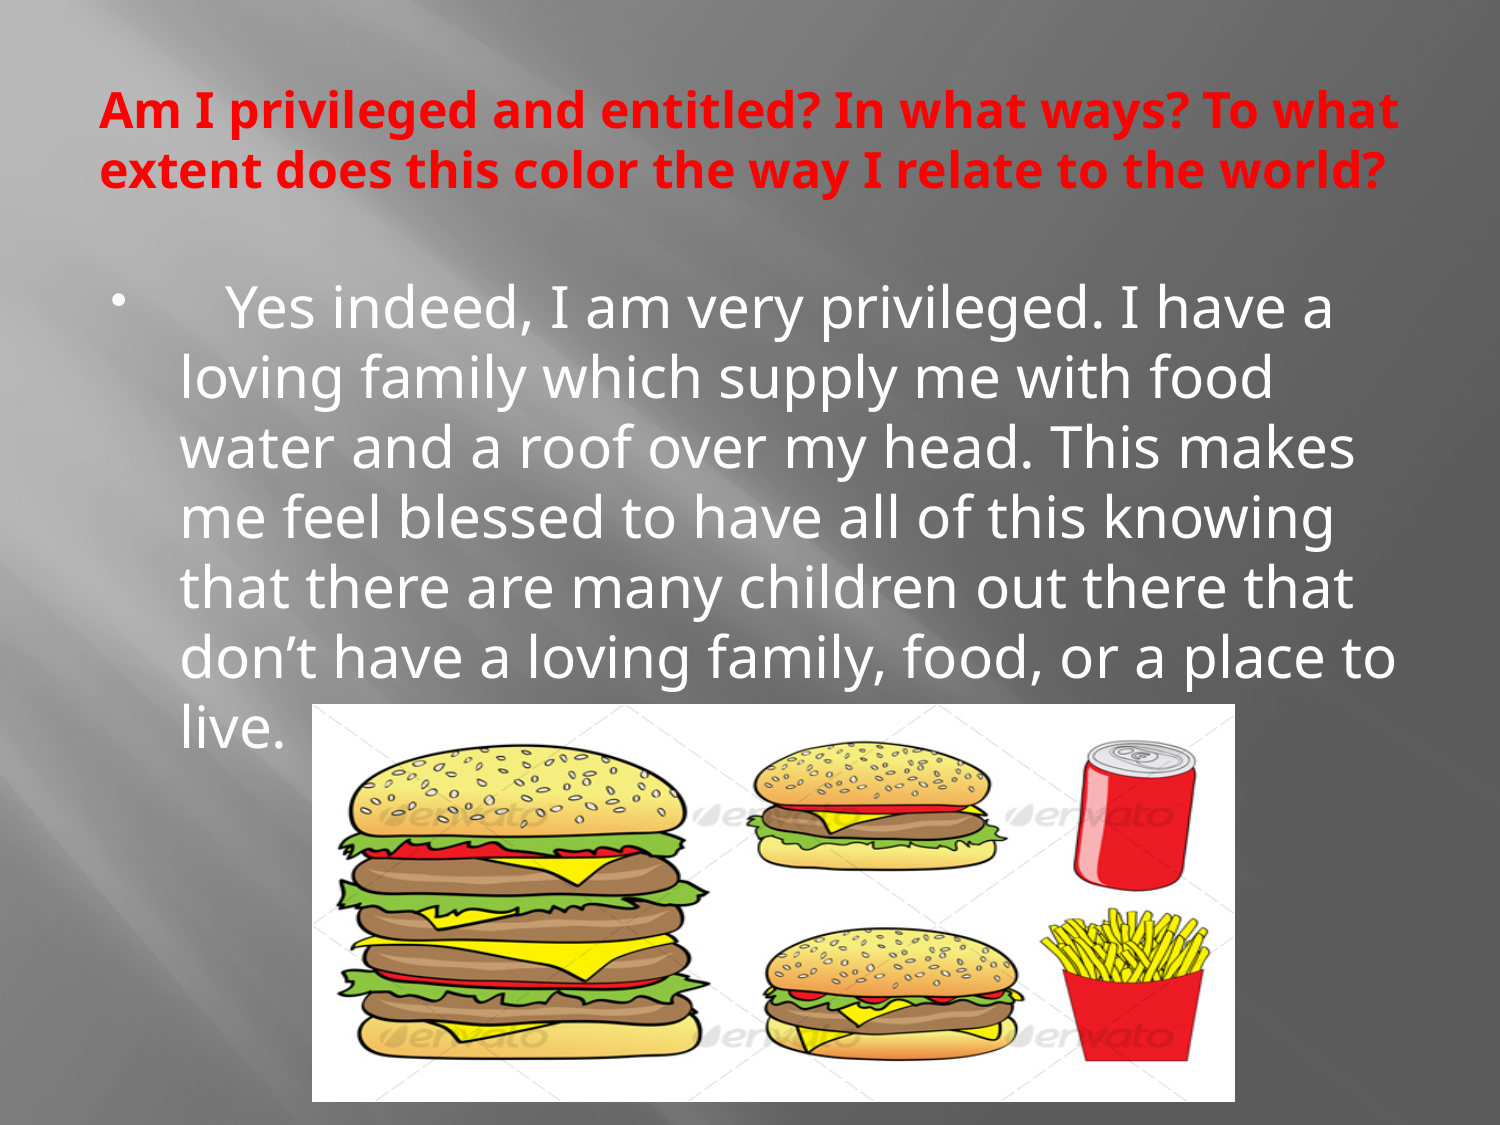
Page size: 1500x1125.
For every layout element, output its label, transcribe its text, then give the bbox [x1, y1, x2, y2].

picture [312, 703, 1235, 1102]
title Am I privileged and entitled? In what ways? To what extent does this color the way I relate to the world? [75, 45, 1425, 233]
list Yes indeed, I am very privileged. I have a loving family which supply me with food water and a roof over my head. This makes me feel blessed to have all of this knowing that there are many children out there that don’t have a loving family, food, or a place to live. [75, 262, 1425, 1035]
